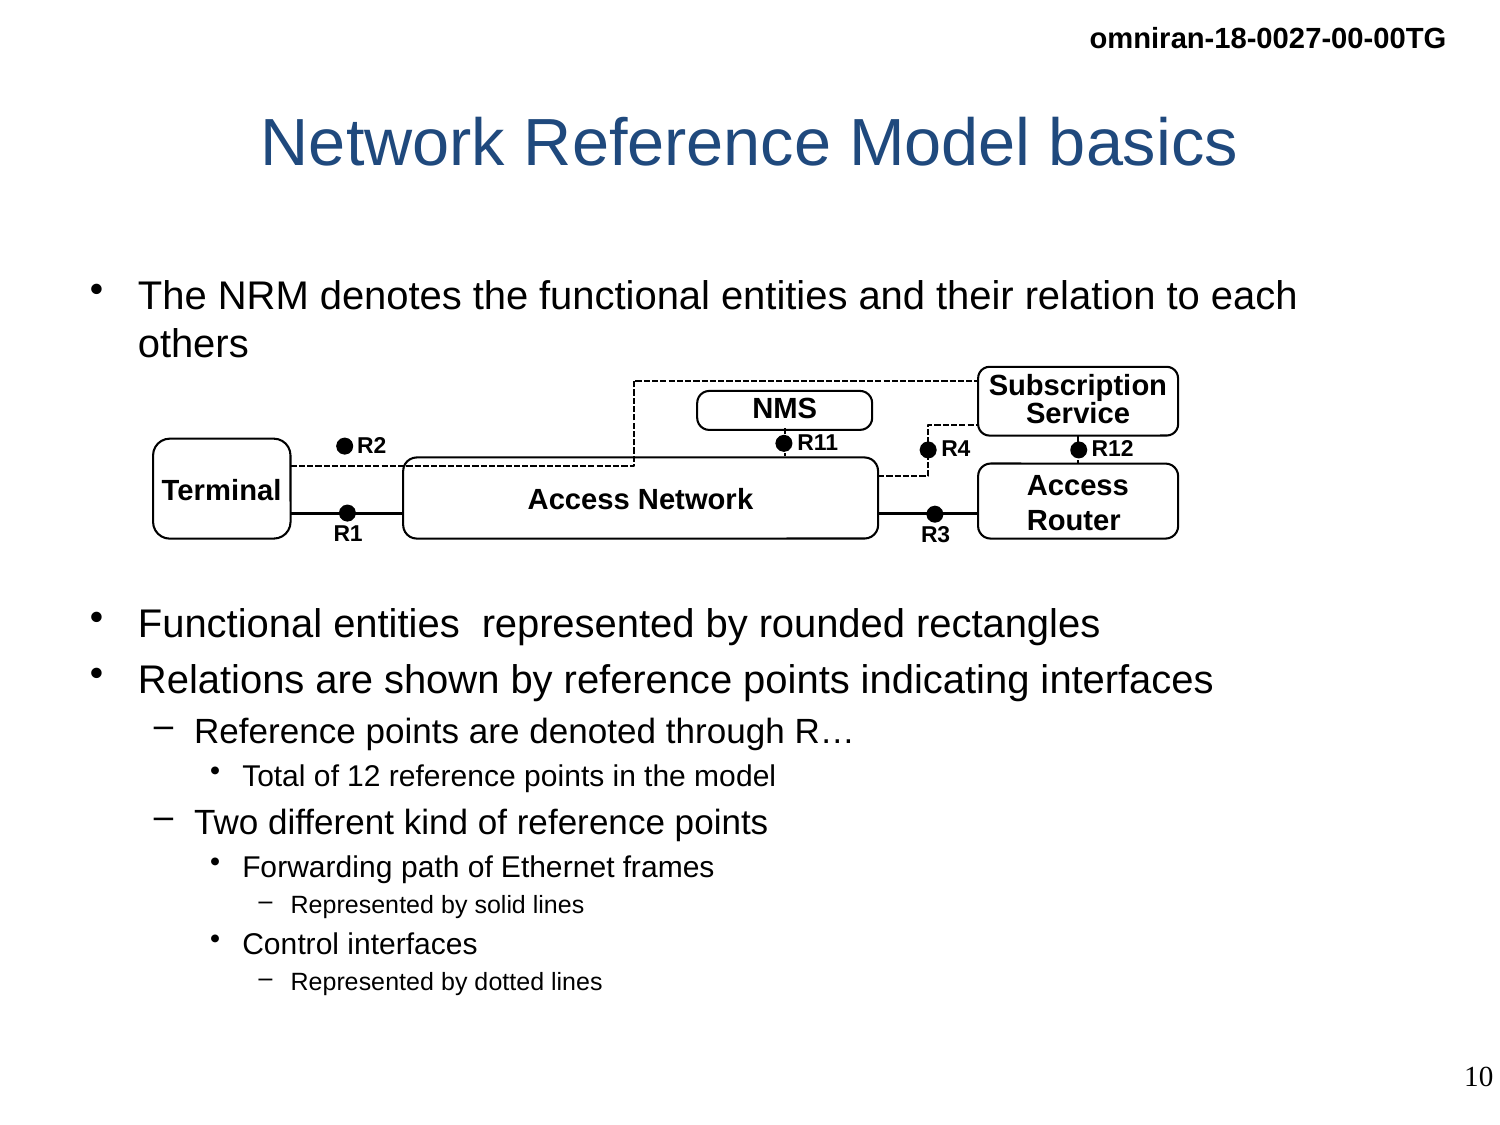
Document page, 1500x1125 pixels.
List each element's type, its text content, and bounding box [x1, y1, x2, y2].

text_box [152, 366, 1179, 556]
title Network Reference Model basics [75, 45, 1425, 233]
list The NRM denotes the functional entities and their relation to each others Functional entities represented by rounded rectangles Relations are shown by reference points indicating interfaces Reference points are denoted through R… Total of 12 reference points in the model Two different kind of reference points Forwarding path of Ethernet frames Represented by solid lines Control interfaces Represented by dotted lines [75, 262, 1425, 1005]
